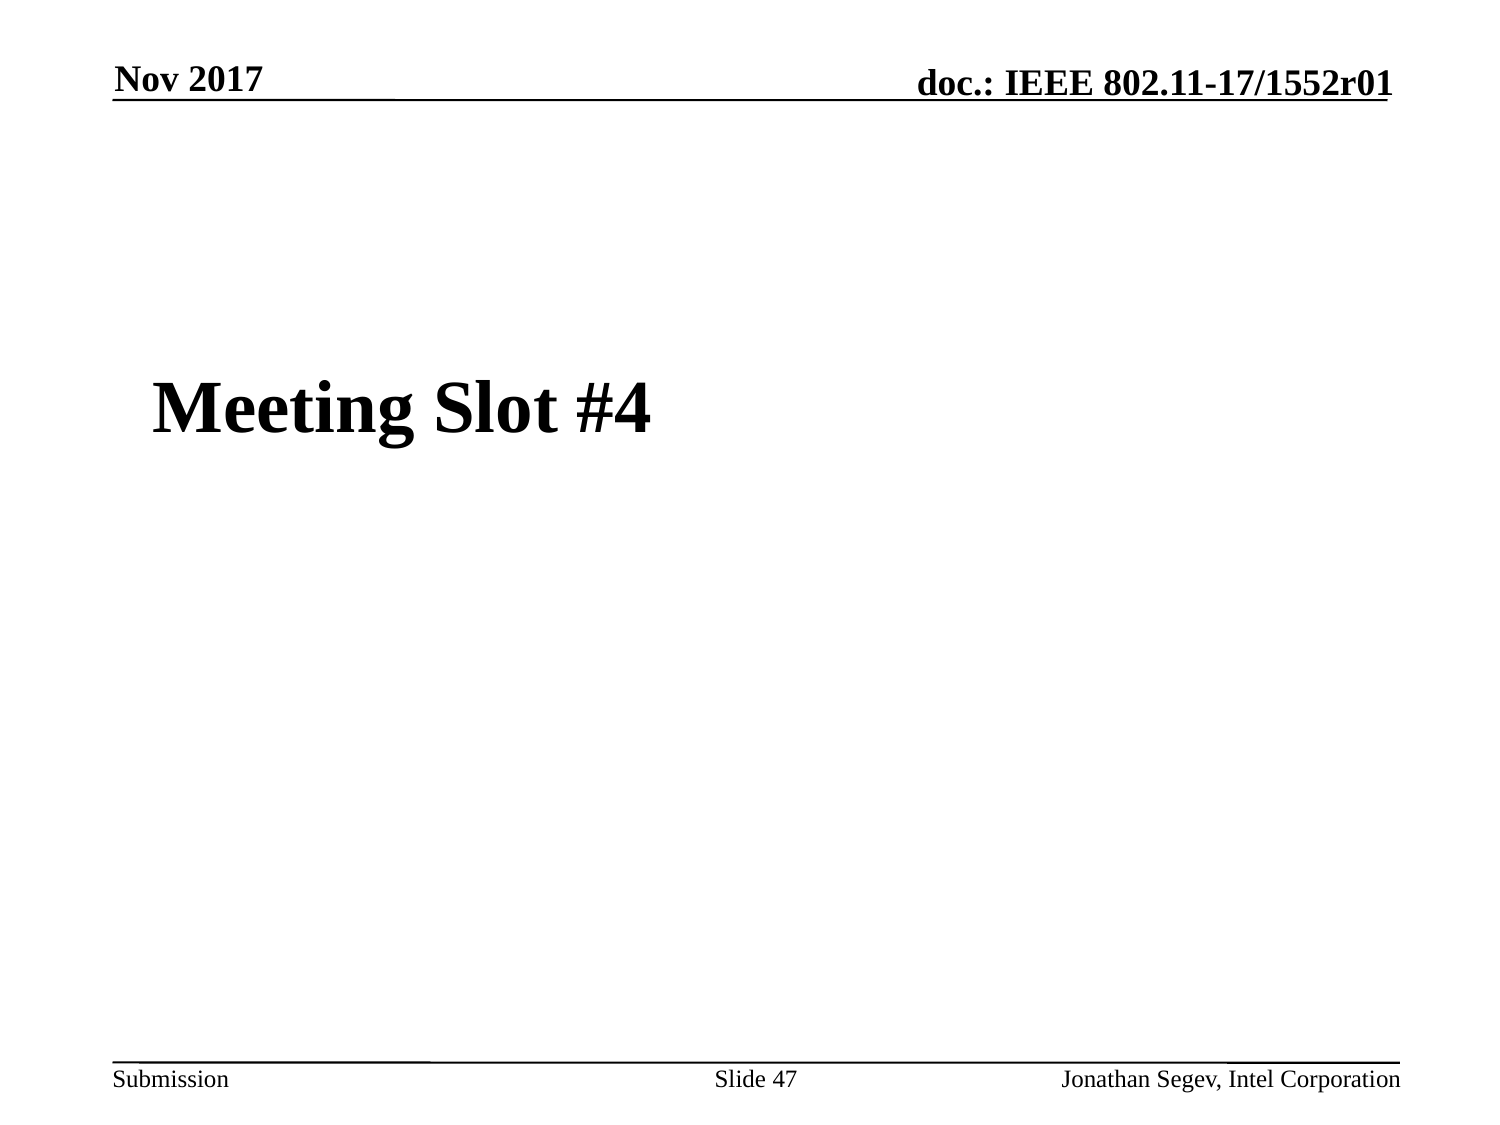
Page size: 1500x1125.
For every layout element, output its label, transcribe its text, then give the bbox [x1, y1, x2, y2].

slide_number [114, 54, 423, 100]
footer Jonathan Segev, Intel Corporation [878, 1061, 1402, 1093]
slide_number Slide 47 [712, 1061, 800, 1123]
list Meeting Slot #4 [137, 349, 1413, 1025]
